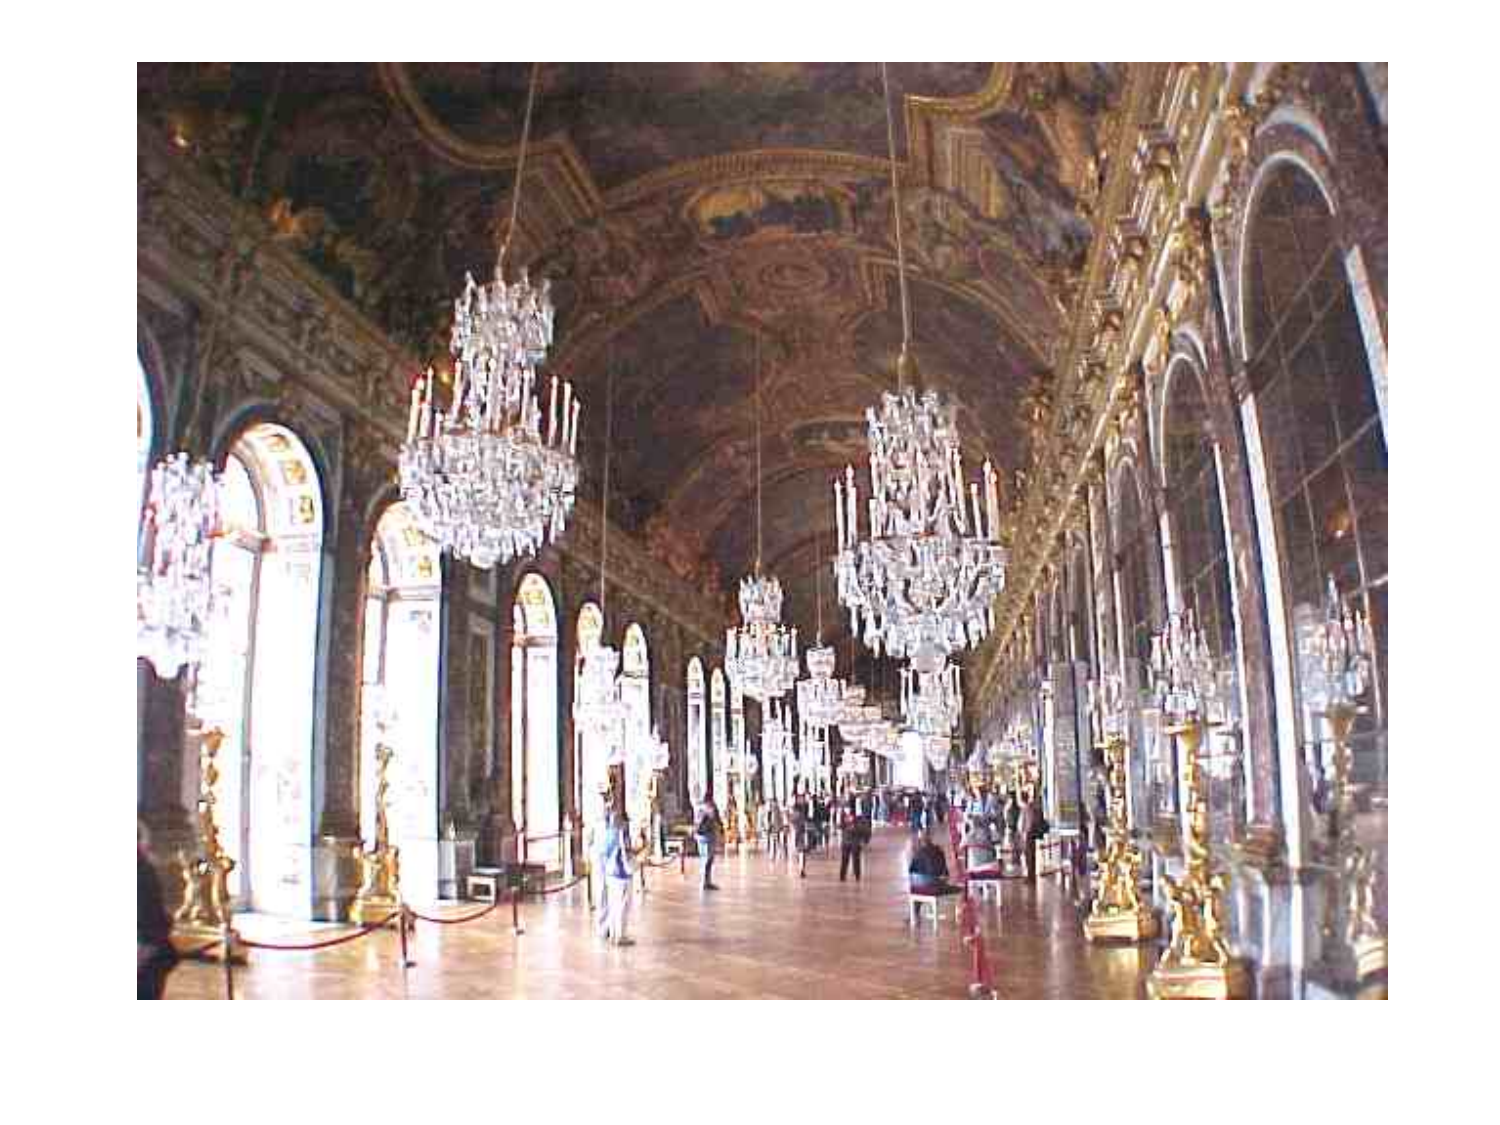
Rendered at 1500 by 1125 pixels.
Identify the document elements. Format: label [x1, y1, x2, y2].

list [137, 62, 1388, 1000]
